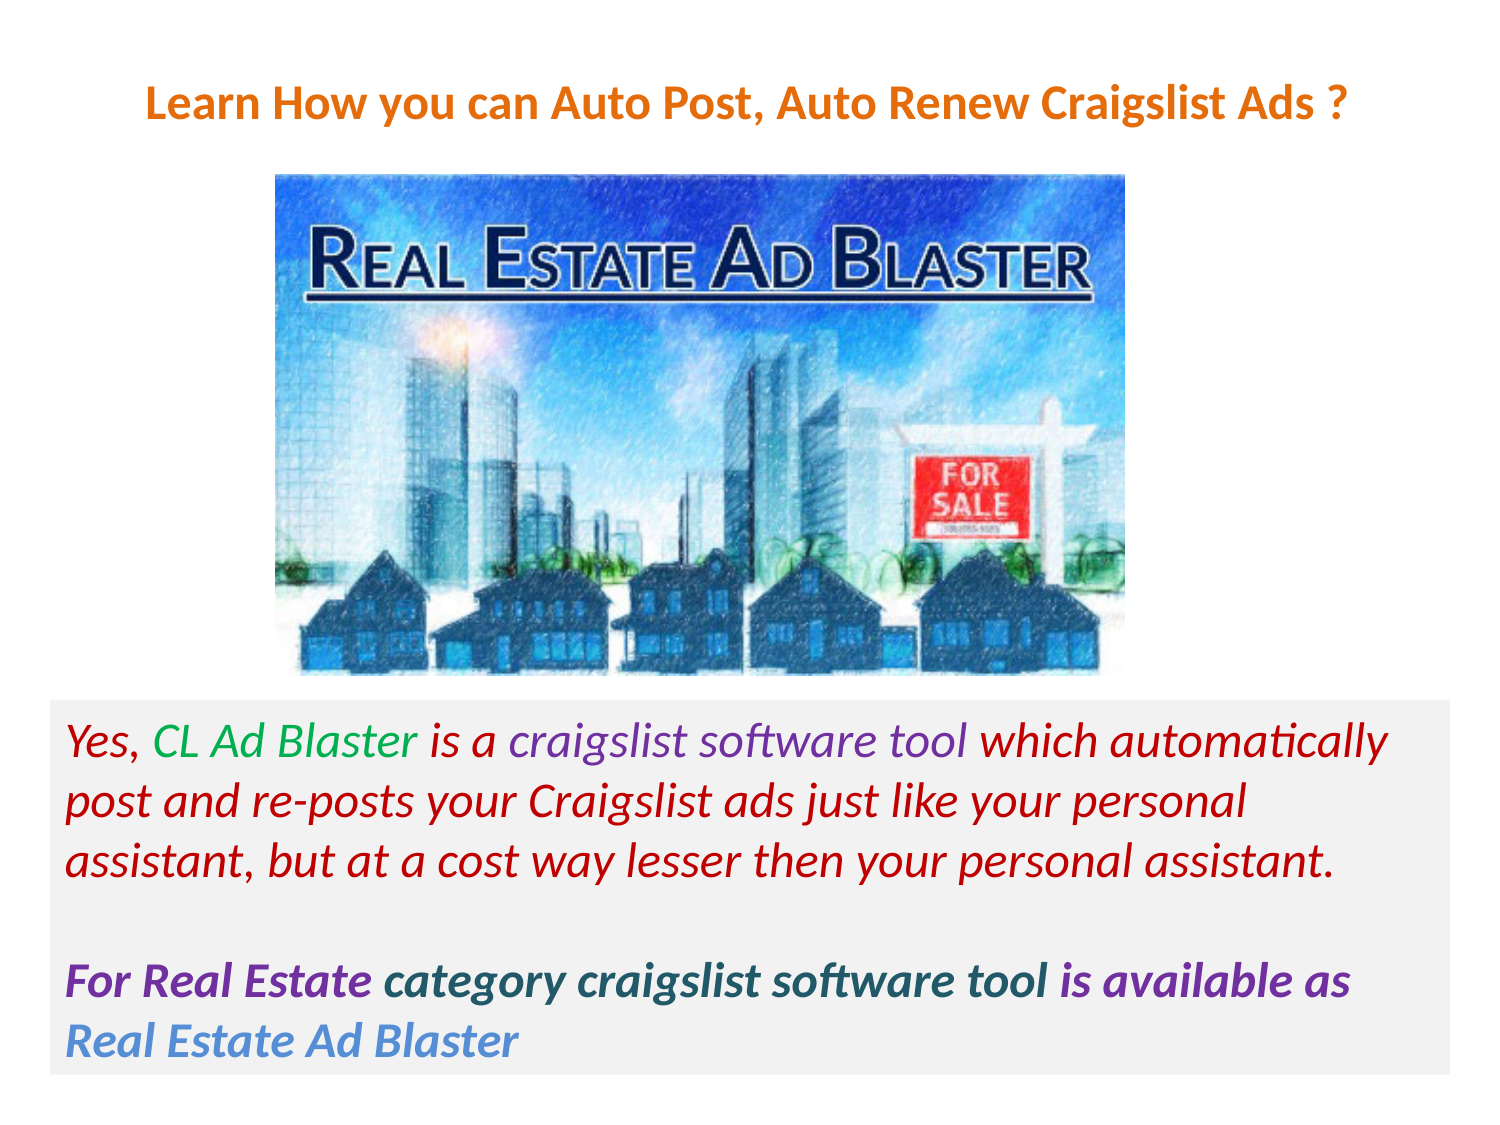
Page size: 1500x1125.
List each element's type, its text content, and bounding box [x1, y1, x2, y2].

text_box Yes, CL Ad Blaster is a craigslist software tool which automatically post and re-posts your Craigslist ads just like your personal assistant, but at a cost way lesser then your personal assistant. For Real Estate category craigslist software tool is available as Real Estate Ad Blaster [50, 699, 1450, 1075]
text_box Learn How you can Auto Post, Auto Renew Craigslist Ads ? [130, 62, 1365, 138]
picture [274, 174, 1126, 677]
